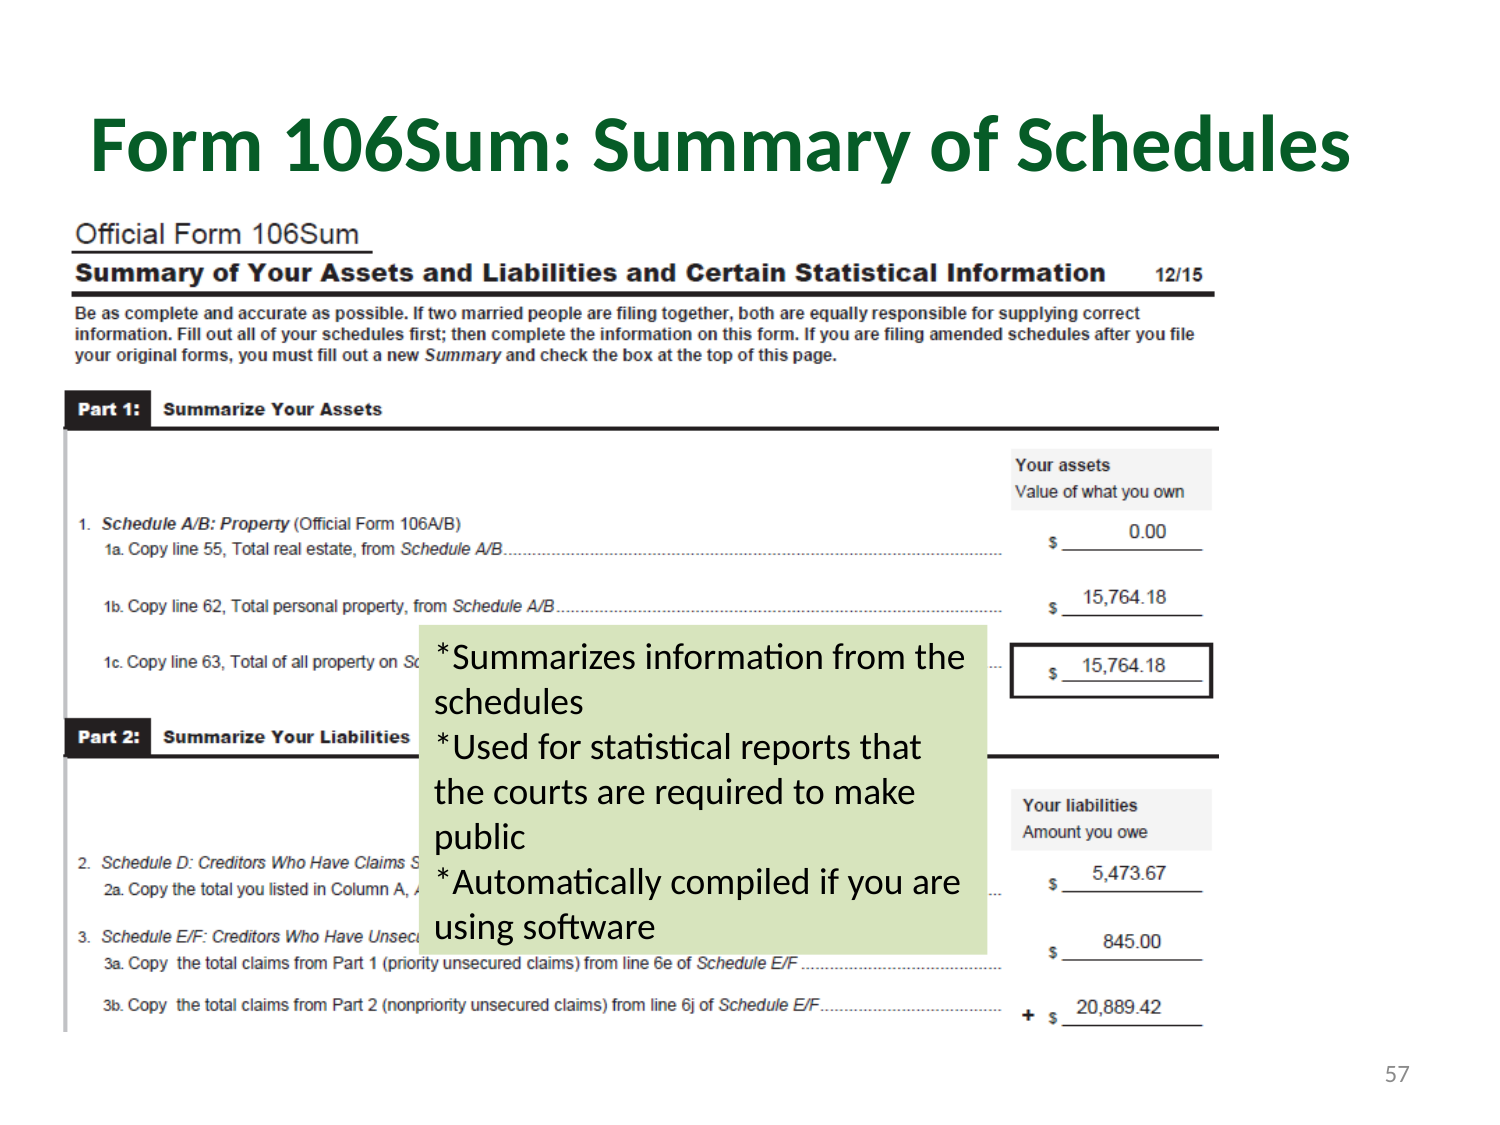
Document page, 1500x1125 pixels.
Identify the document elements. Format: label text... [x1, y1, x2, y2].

title Form 106Sum: Summary of Schedules [75, 45, 1425, 233]
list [62, 212, 1219, 1032]
slide_number 57 [1074, 1042, 1425, 1103]
